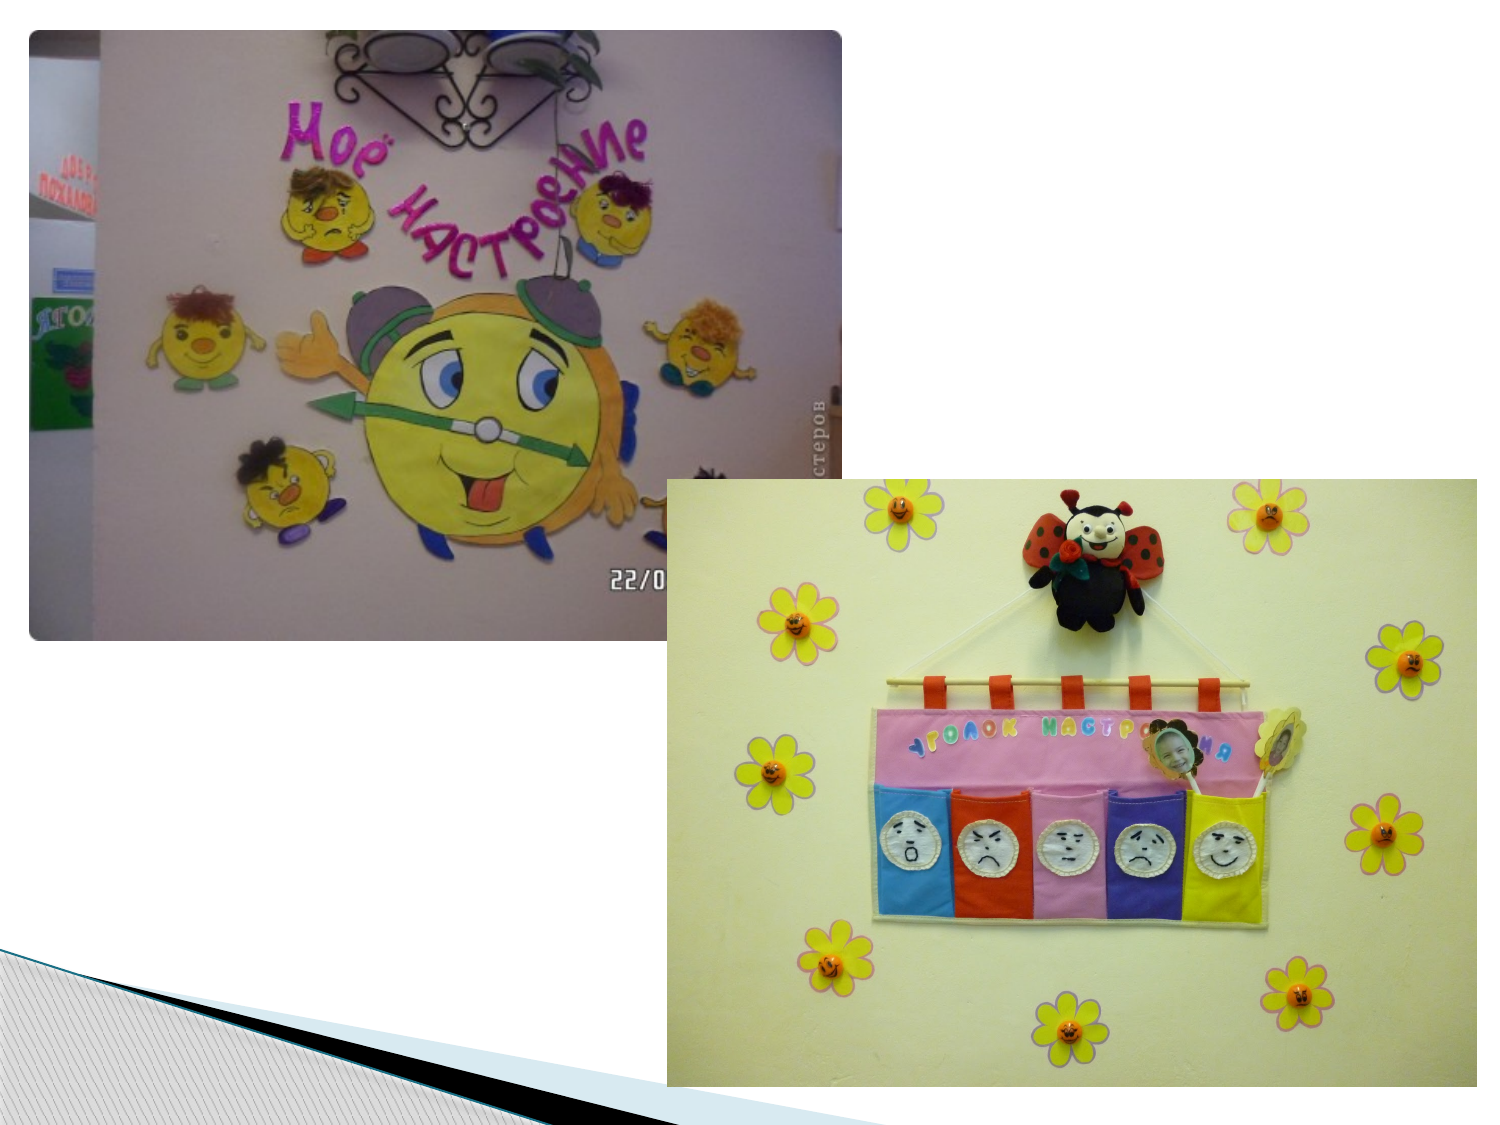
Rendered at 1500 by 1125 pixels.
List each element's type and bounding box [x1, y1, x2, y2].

list [29, 30, 843, 641]
picture [666, 479, 1477, 1087]
